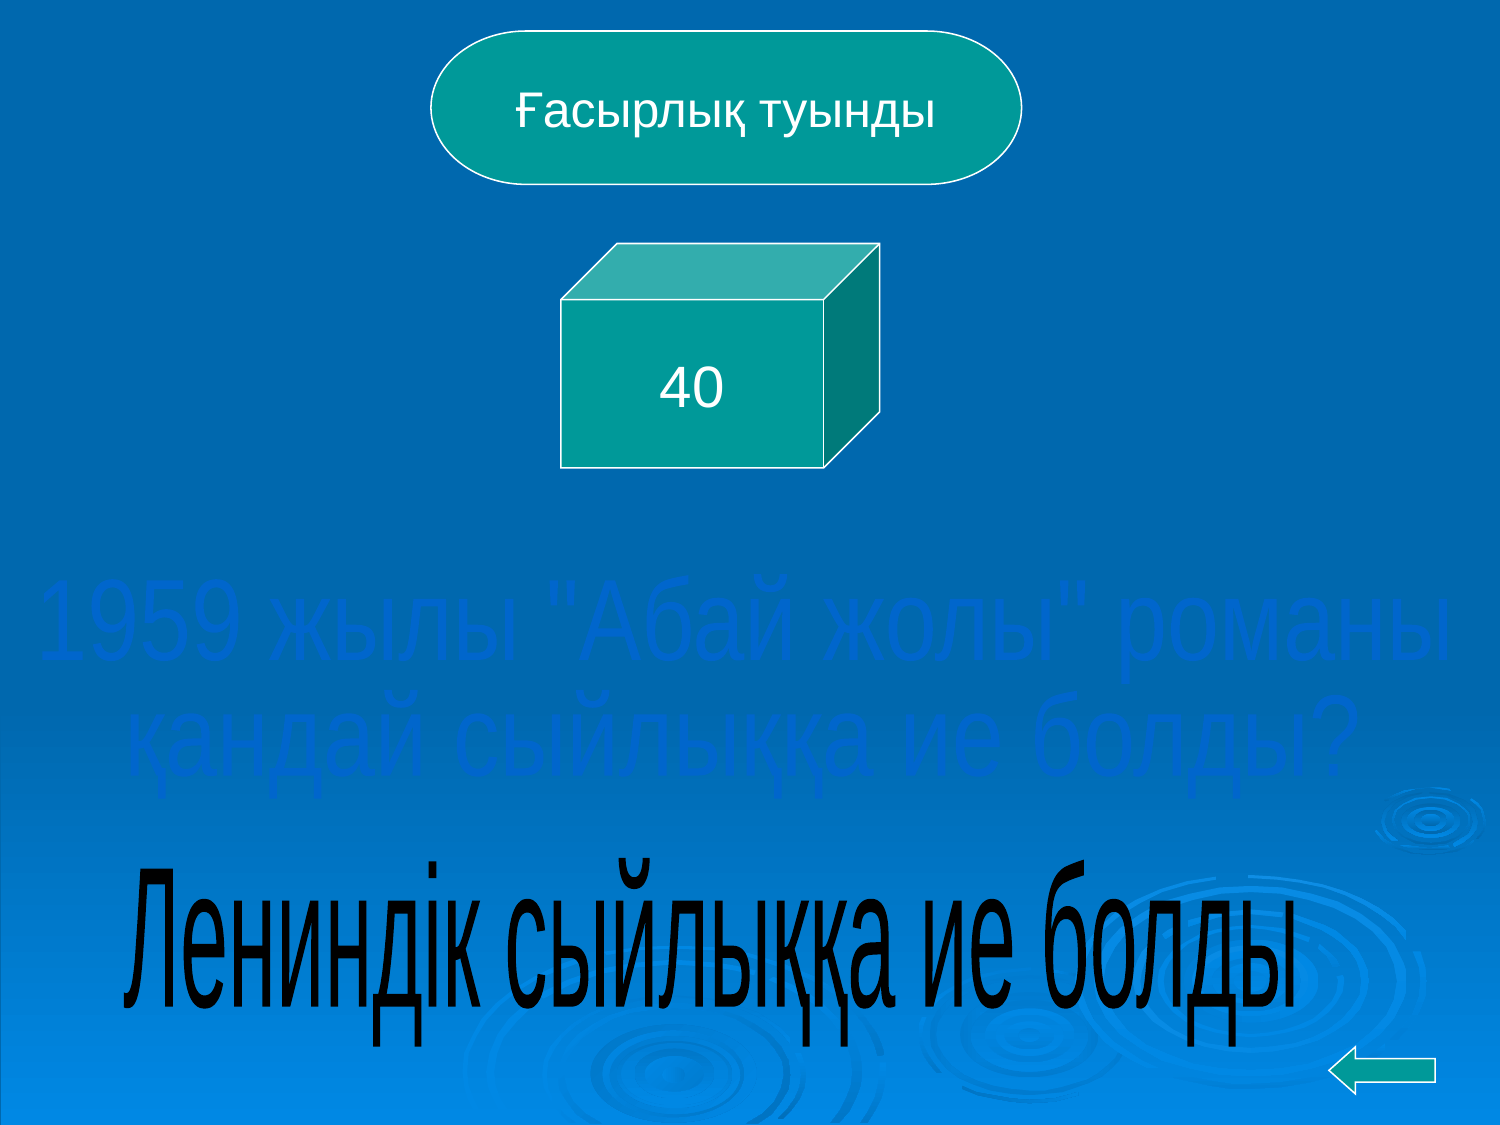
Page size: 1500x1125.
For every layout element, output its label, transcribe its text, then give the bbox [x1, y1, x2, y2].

text_box [1328, 1046, 1436, 1094]
text_box 40 [560, 243, 880, 468]
text_box Ғасырлық туынды [430, 31, 1022, 185]
